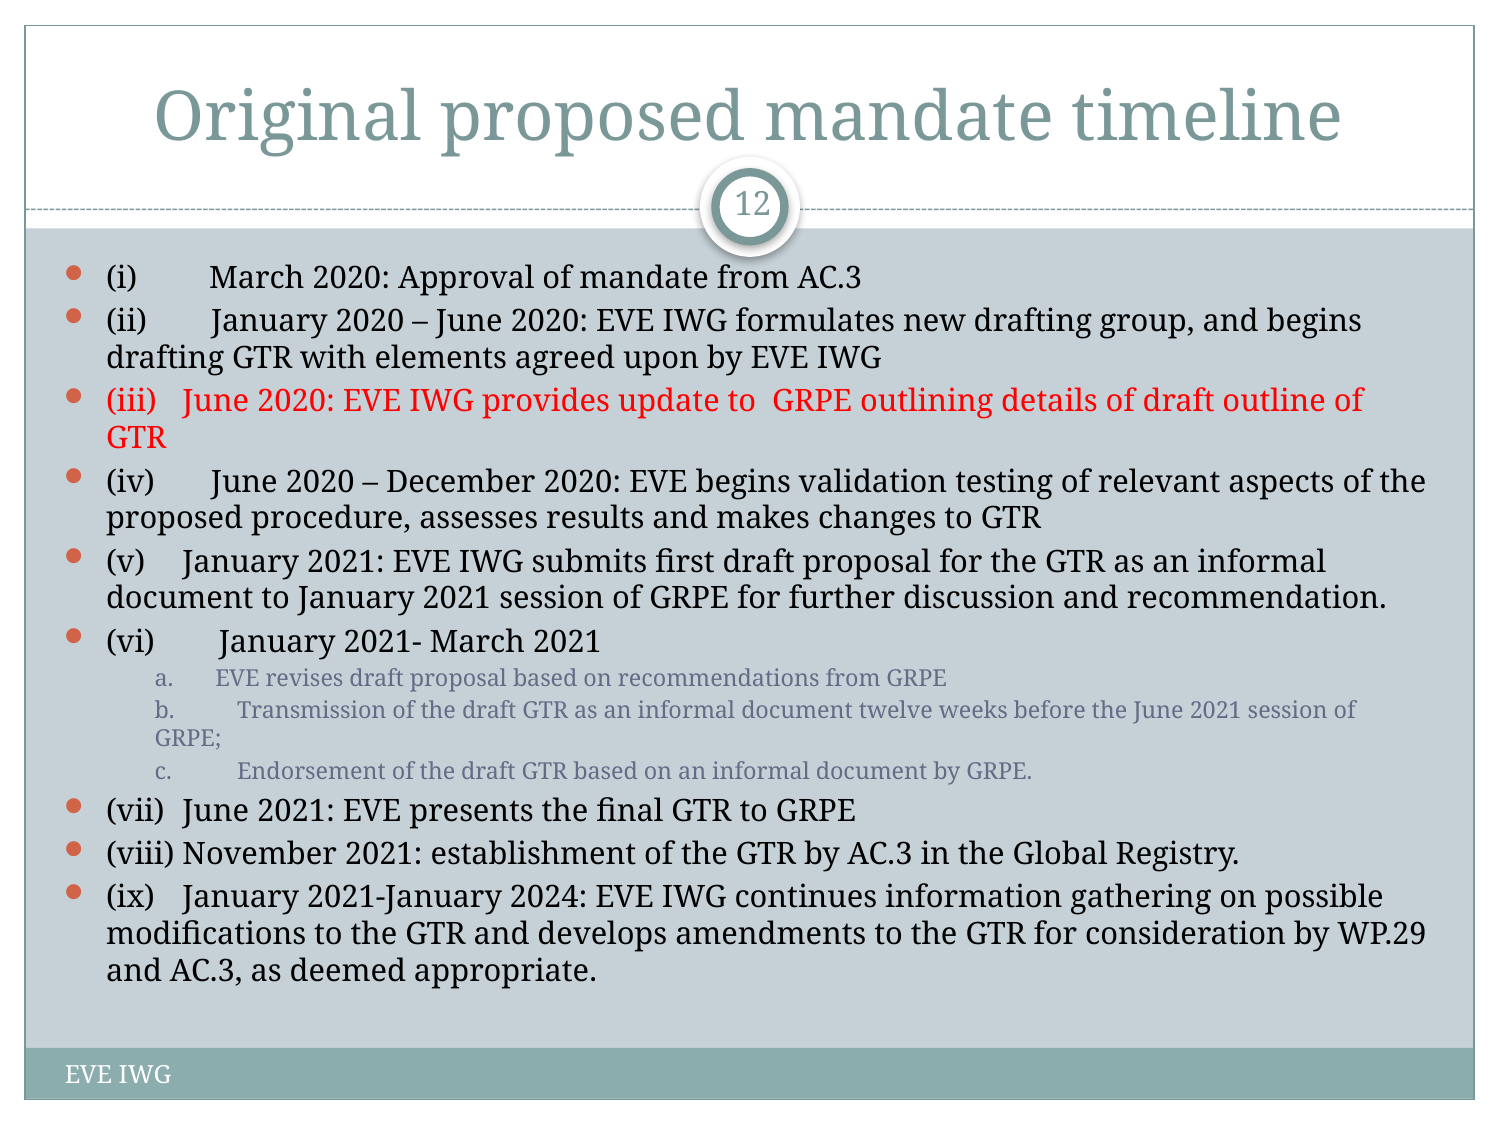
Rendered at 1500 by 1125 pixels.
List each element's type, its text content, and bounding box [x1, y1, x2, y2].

slide_number 12 [715, 168, 791, 241]
title Original proposed mandate timeline [49, 37, 1450, 162]
list (i) March 2020: Approval of mandate from AC.3 (ii) January 2020 – June 2020: EVE IWG formulates new drafting group, and begins drafting GTR with elements agreed upon by EVE IWG (iii) June 2020: EVE IWG provides update to GRPE outlining details of draft outline of GTR (iv) June 2020 – December 2020: EVE begins validation testing of relevant aspects of the proposed procedure, assesses results and makes changes to GTR (v) January 2021: EVE IWG submits first draft proposal for the GTR as an informal document to January 2021 session of GRPE for further discussion and recommendation. (vi) January 2021- March 2021 a. EVE revises draft proposal based on recommendations from GRPE b. Transmission of the draft GTR as an informal document twelve weeks before the June 2021 session of GRPE; c. Endorsement of the draft GTR based on an informal document by GRPE. (vii) June 2021: EVE presents the final GTR to GRPE (viii) November 2021: establishment of the GTR by AC.3 in the Global Registry. (ix) January 2021-January 2024: EVE IWG continues information gathering on possible modifications to the GTR and develops amendments to the GTR for consideration by WP.29 and AC.3, as deemed appropriate. [49, 250, 1445, 1001]
footer EVE IWG [50, 1051, 638, 1112]
